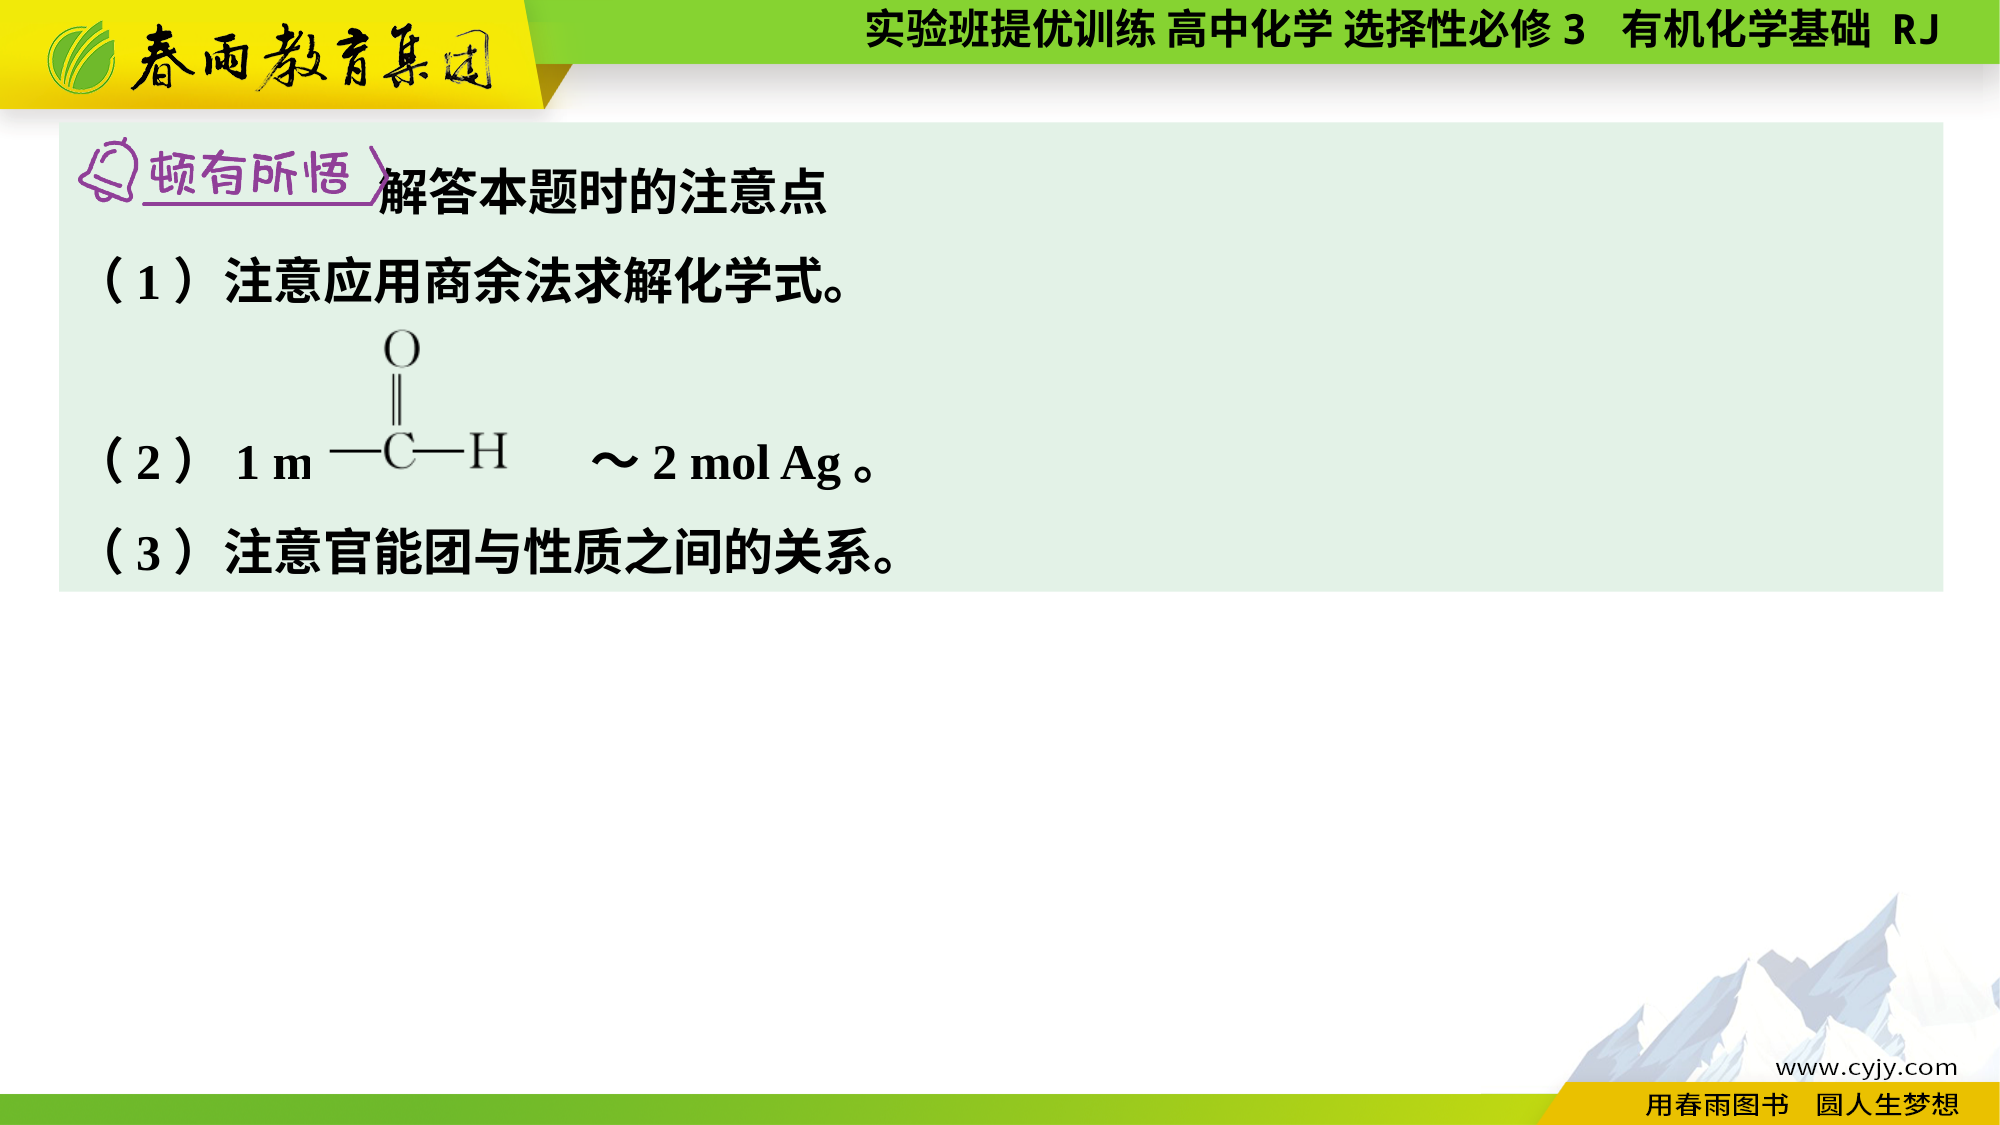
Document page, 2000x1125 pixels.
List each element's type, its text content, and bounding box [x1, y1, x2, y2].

list 解答本题时的注意点 （1）注意应用商余法求解化学式。 （2）1 mol ～2 mol Ag。 （3）注意官能团与性质之间的关系。 [59, 122, 1944, 592]
picture [0, 0, 2000, 1125]
